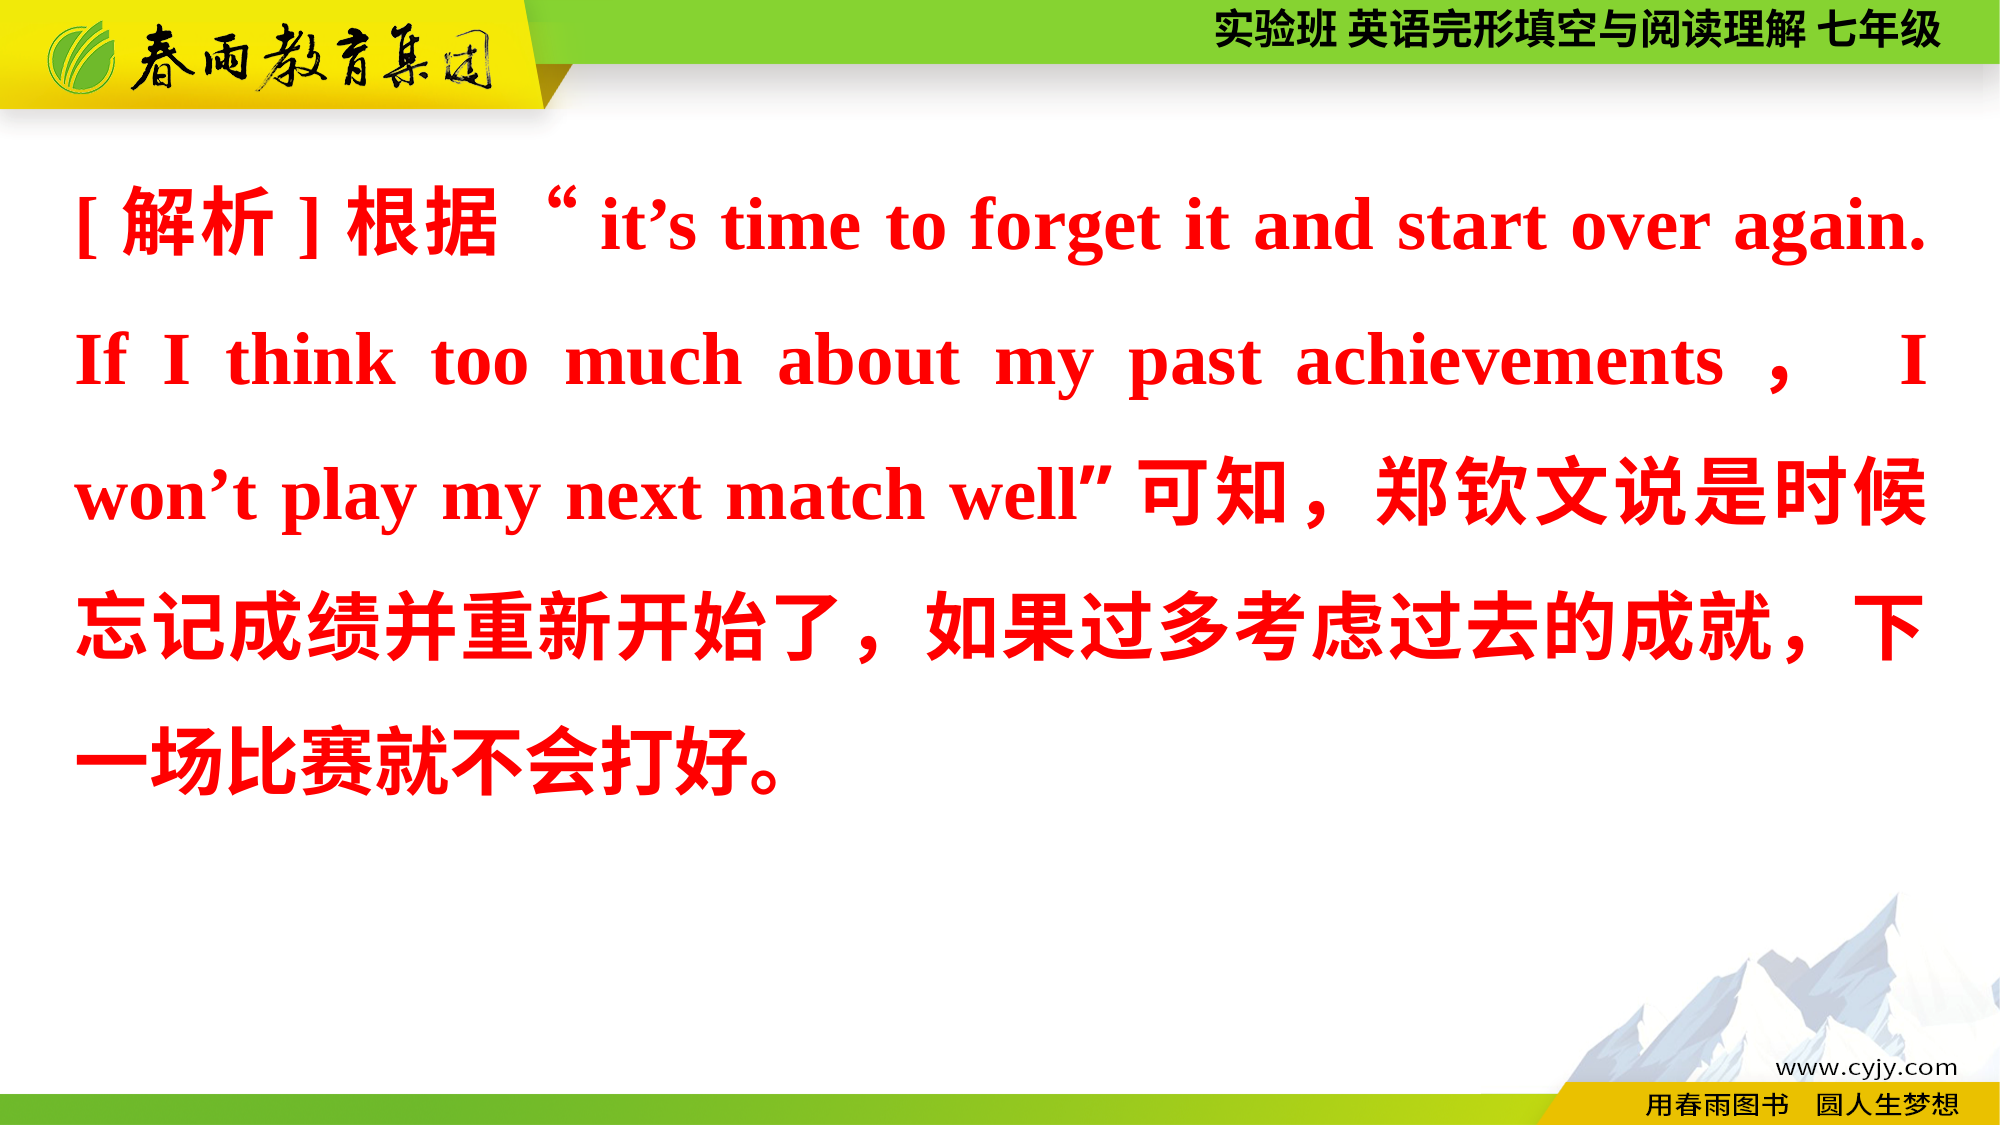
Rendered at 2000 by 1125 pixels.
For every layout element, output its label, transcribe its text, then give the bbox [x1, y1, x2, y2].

list [解析]根据“it’s time to forget it and start over again. If I think too much about my past achievements， I won’t play my next match well”可知，郑钦文说是时候忘记成绩并重新开始了，如果过多考虑过去的成就，下一场比赛就不会打好。 [59, 122, 1944, 802]
picture [0, 0, 2000, 1125]
